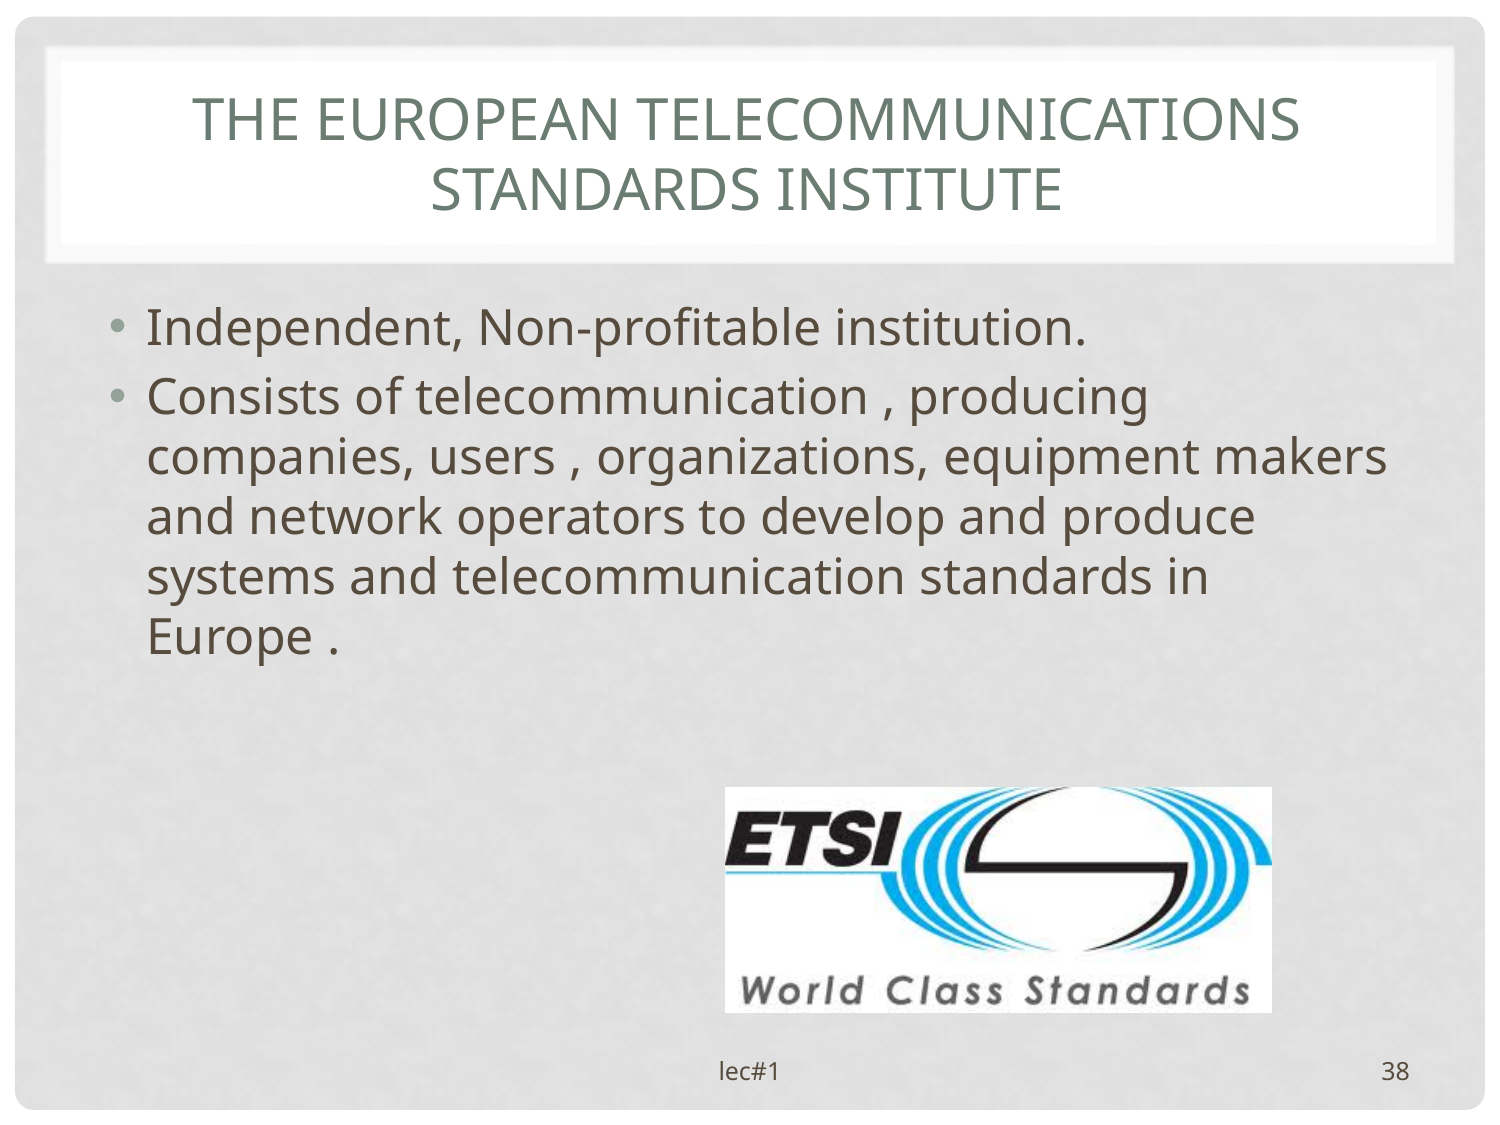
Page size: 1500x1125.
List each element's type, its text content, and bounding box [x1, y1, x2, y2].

footer lec#1 [512, 1042, 988, 1103]
title the European telecommunications standards institute [69, 66, 1425, 238]
slide_number 38 [1074, 1042, 1425, 1103]
picture [724, 787, 1273, 1013]
list Independent, Non-profitable institution. Consists of telecommunication , producing companies, users , organizations, equipment makers and network operators to develop and produce systems and telecommunication standards in Europe . [75, 287, 1425, 1005]
